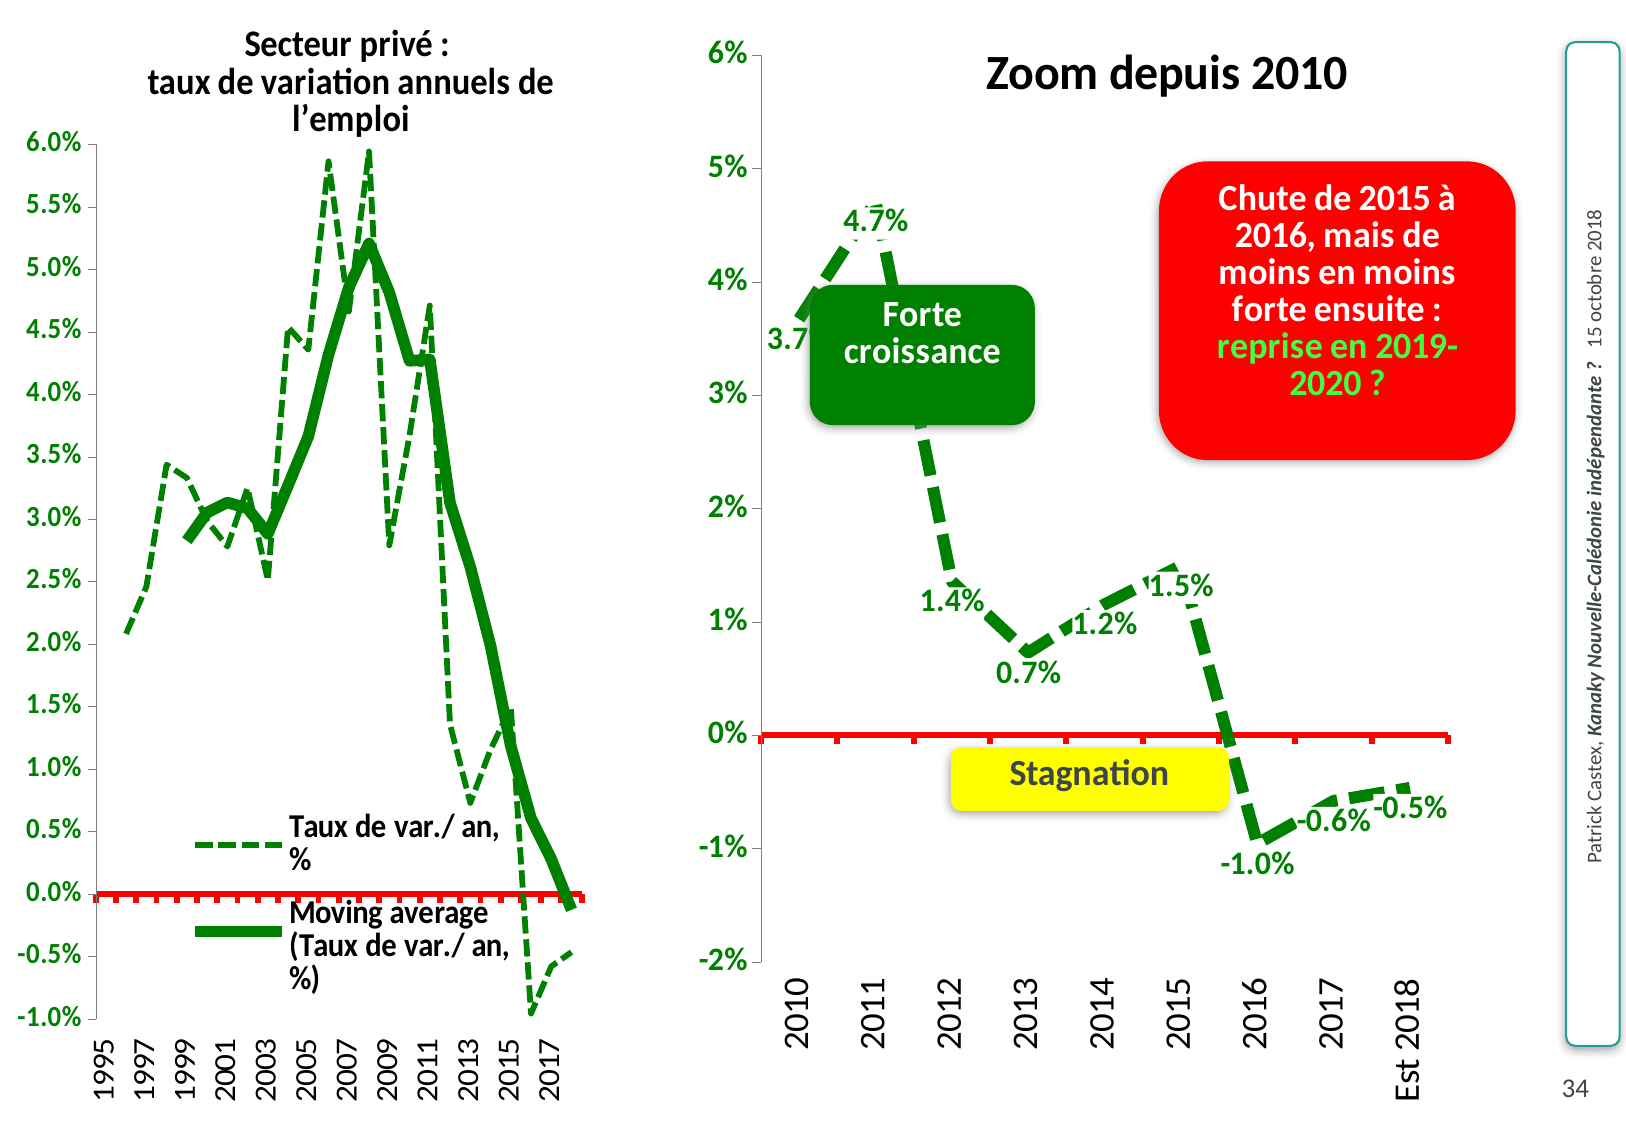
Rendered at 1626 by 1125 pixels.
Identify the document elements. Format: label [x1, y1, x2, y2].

chart [16, 16, 656, 1103]
chart [698, 36, 1527, 1103]
